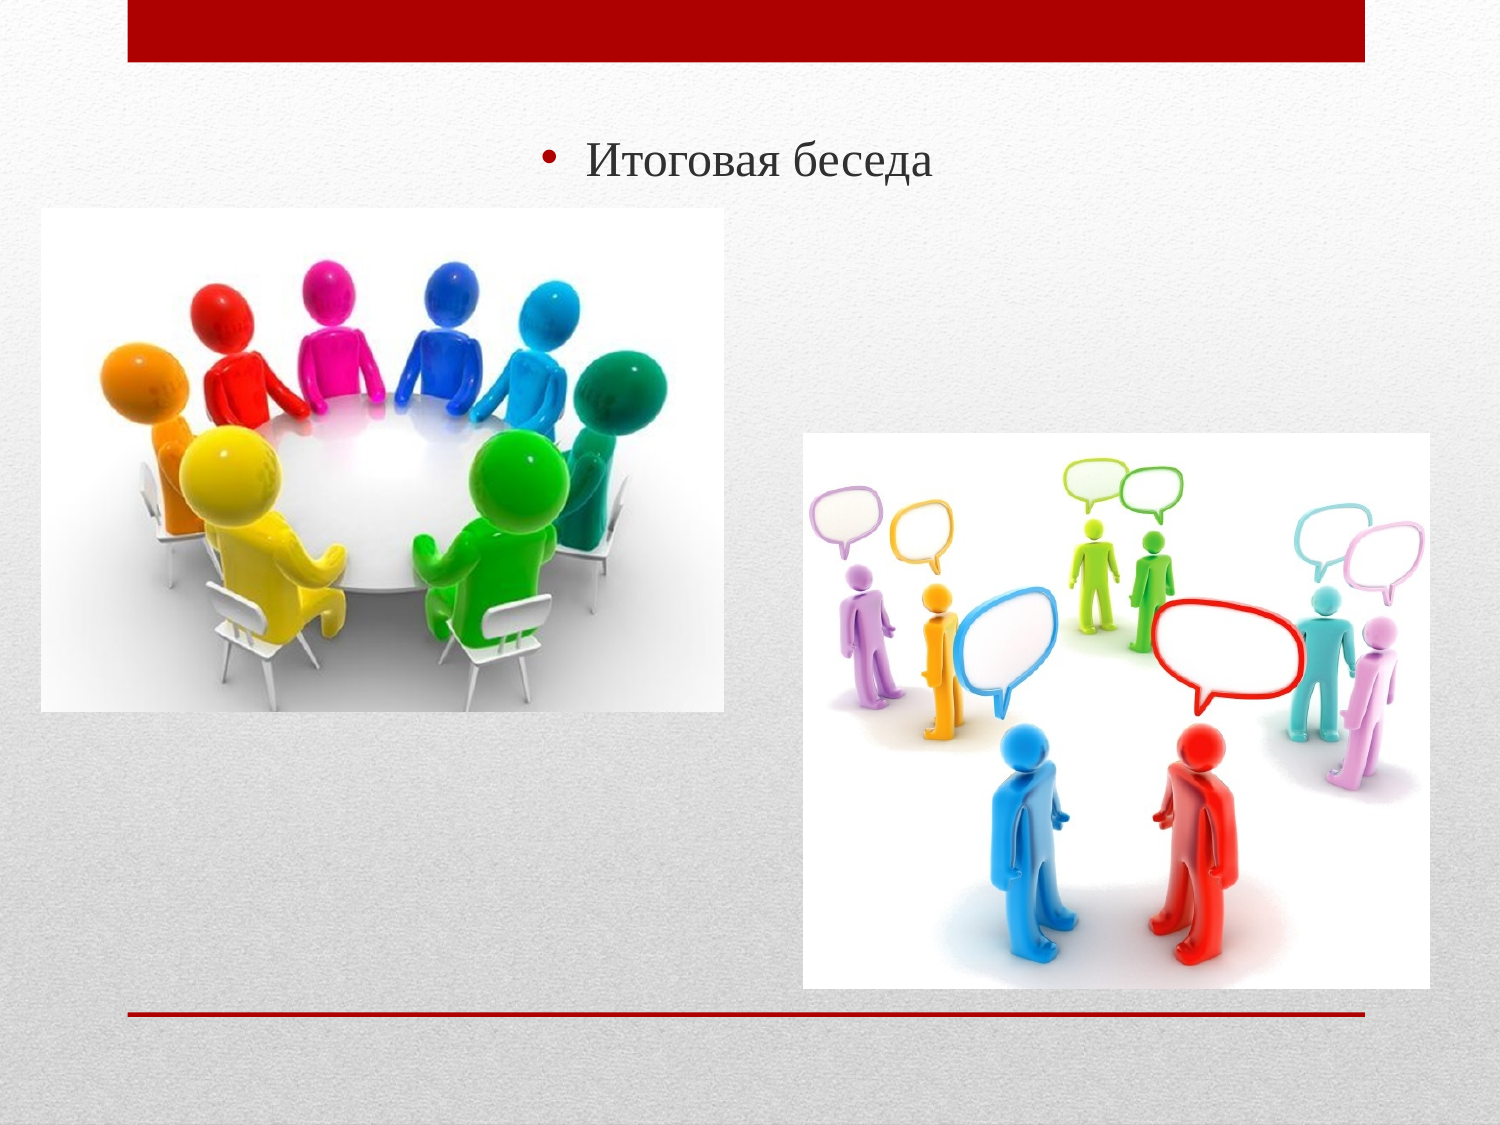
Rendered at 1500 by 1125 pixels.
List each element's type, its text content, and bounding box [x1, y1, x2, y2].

list Итоговая беседа [525, 78, 1034, 234]
picture [802, 433, 1430, 990]
picture [40, 207, 724, 712]
